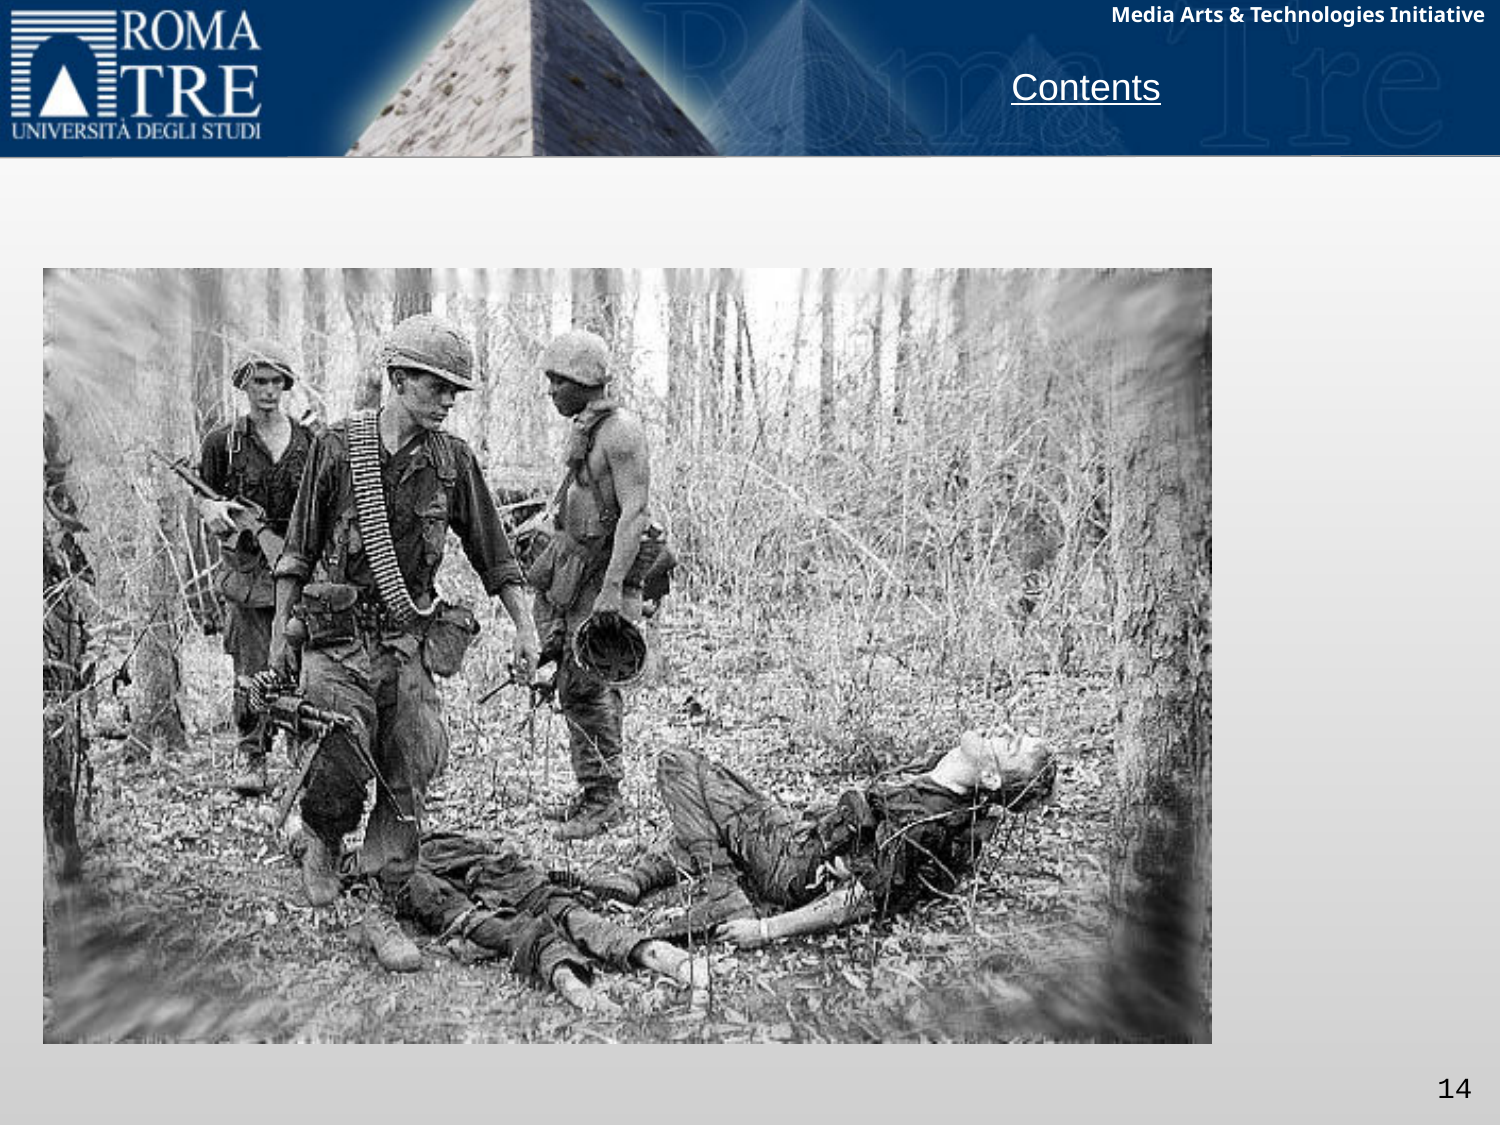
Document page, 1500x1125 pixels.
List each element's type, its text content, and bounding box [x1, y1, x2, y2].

picture [0, 0, 1500, 156]
text_box Contents [996, 55, 1176, 116]
picture [43, 268, 1212, 1044]
